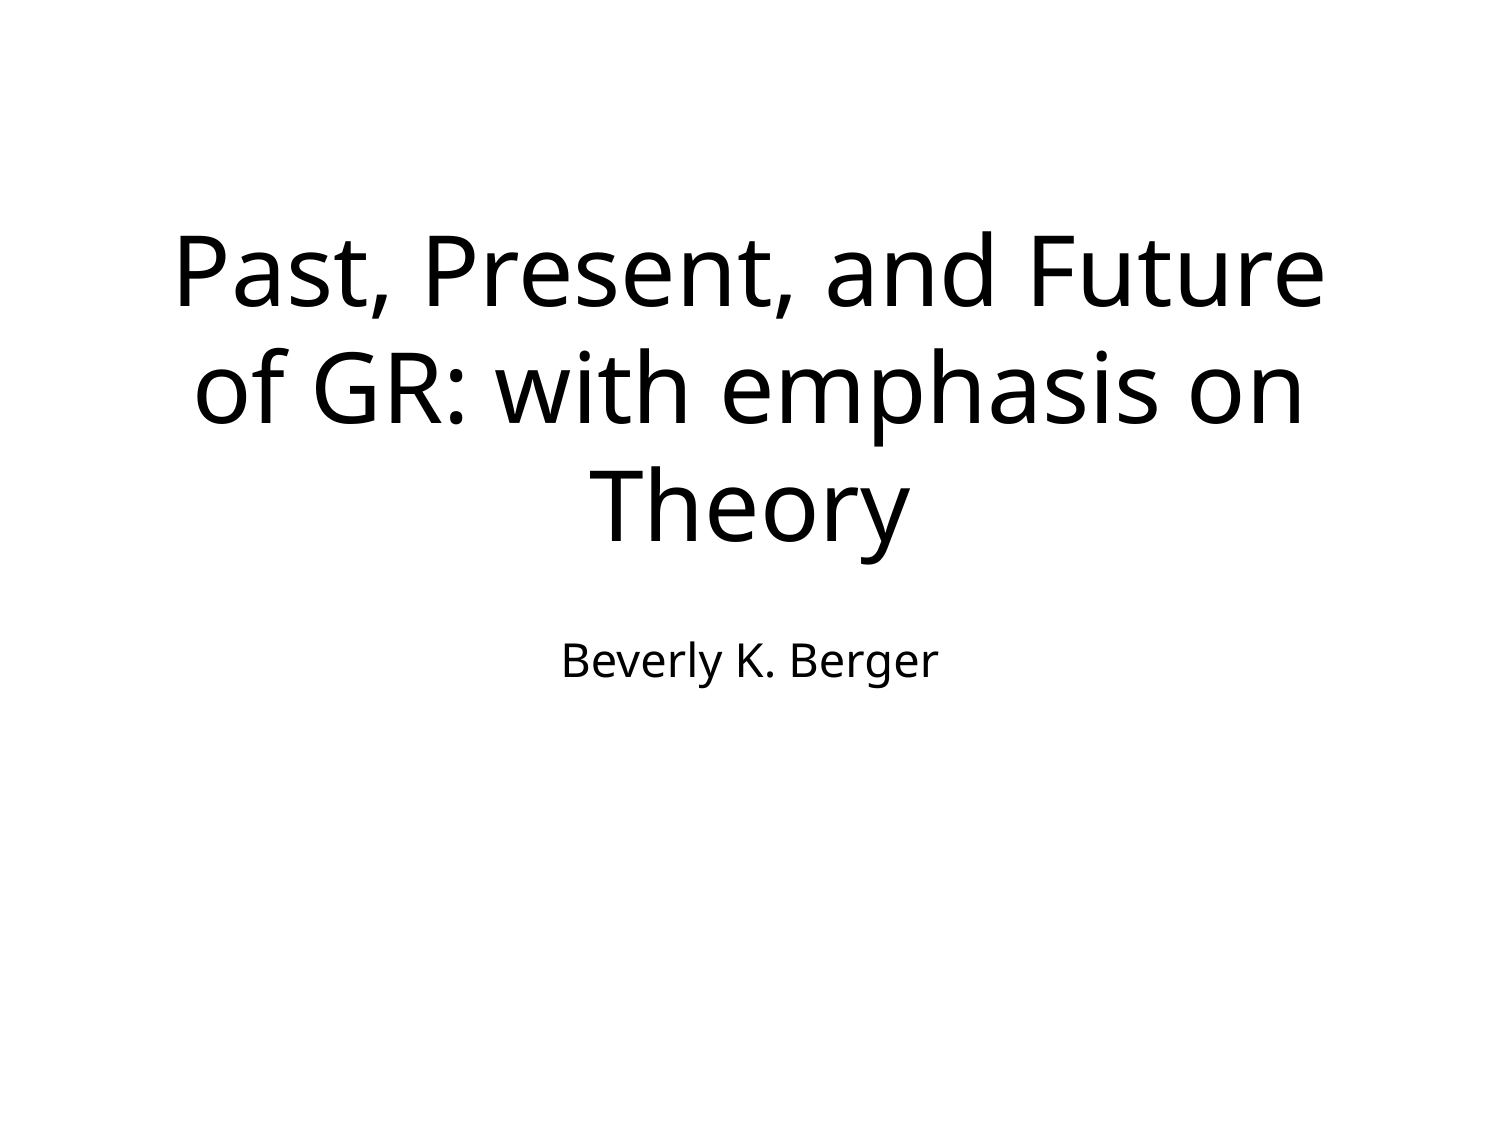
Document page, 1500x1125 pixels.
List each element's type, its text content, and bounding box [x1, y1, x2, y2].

title Past, Present, and Future of GR: with emphasis on Theory [145, 188, 1354, 571]
subtitle Beverly K. Berger [145, 622, 1354, 754]
